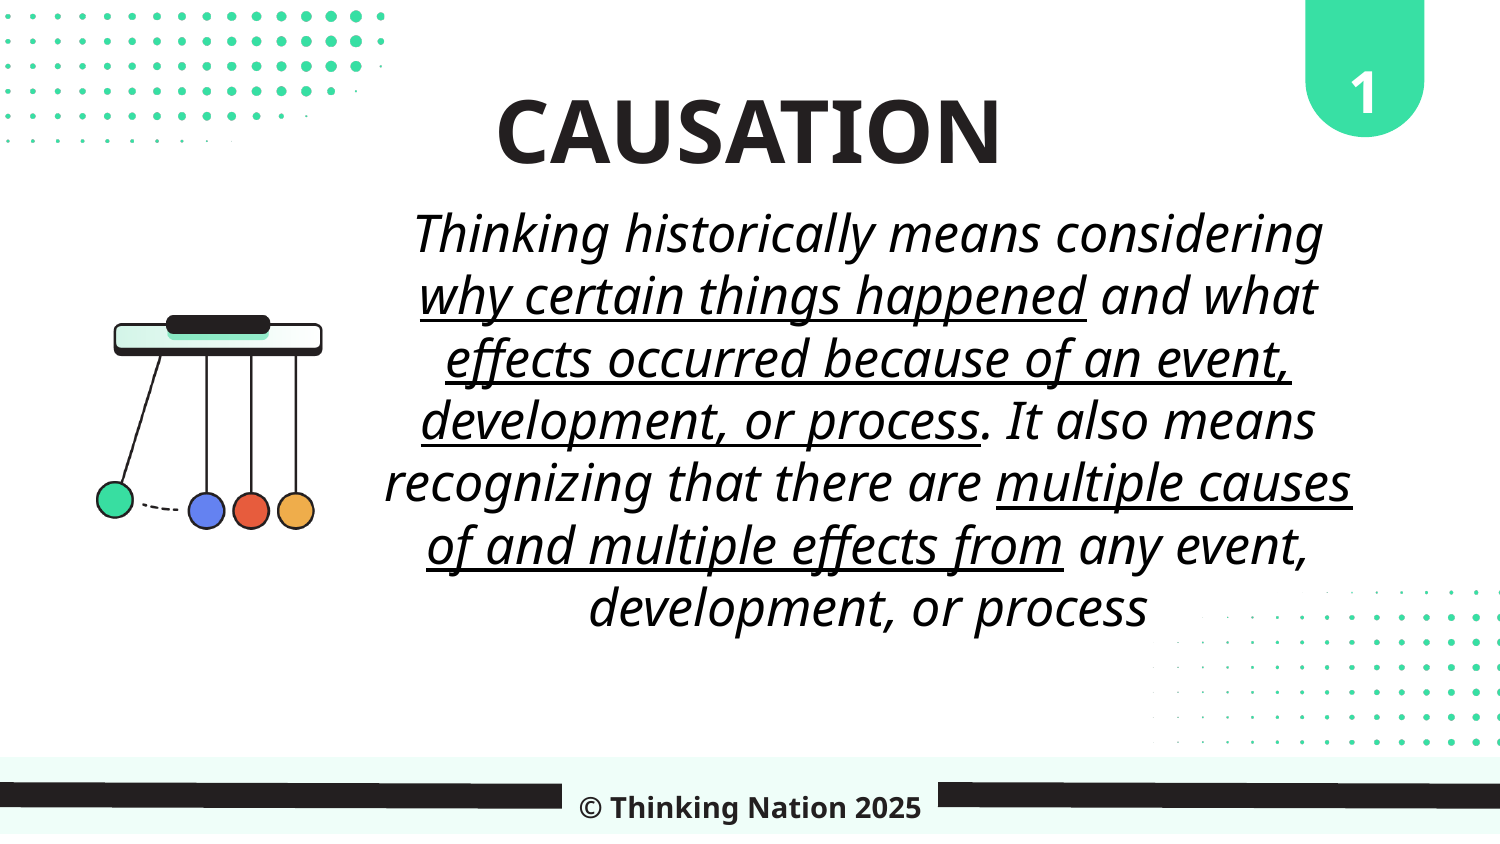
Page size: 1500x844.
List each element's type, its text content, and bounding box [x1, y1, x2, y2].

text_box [0, 756, 1500, 835]
text_box Thinking historically means considering why certain things happened and what effects occurred because of an event, development, or process. It also means recognizing that there are multiple causes of and multiple effects from any event, development, or process [384, 199, 1354, 700]
text_box [1128, 590, 1500, 755]
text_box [1300, 0, 1430, 138]
picture [48, 260, 371, 583]
text_box CAUSATION [209, 34, 1291, 182]
text_box [0, 0, 385, 144]
